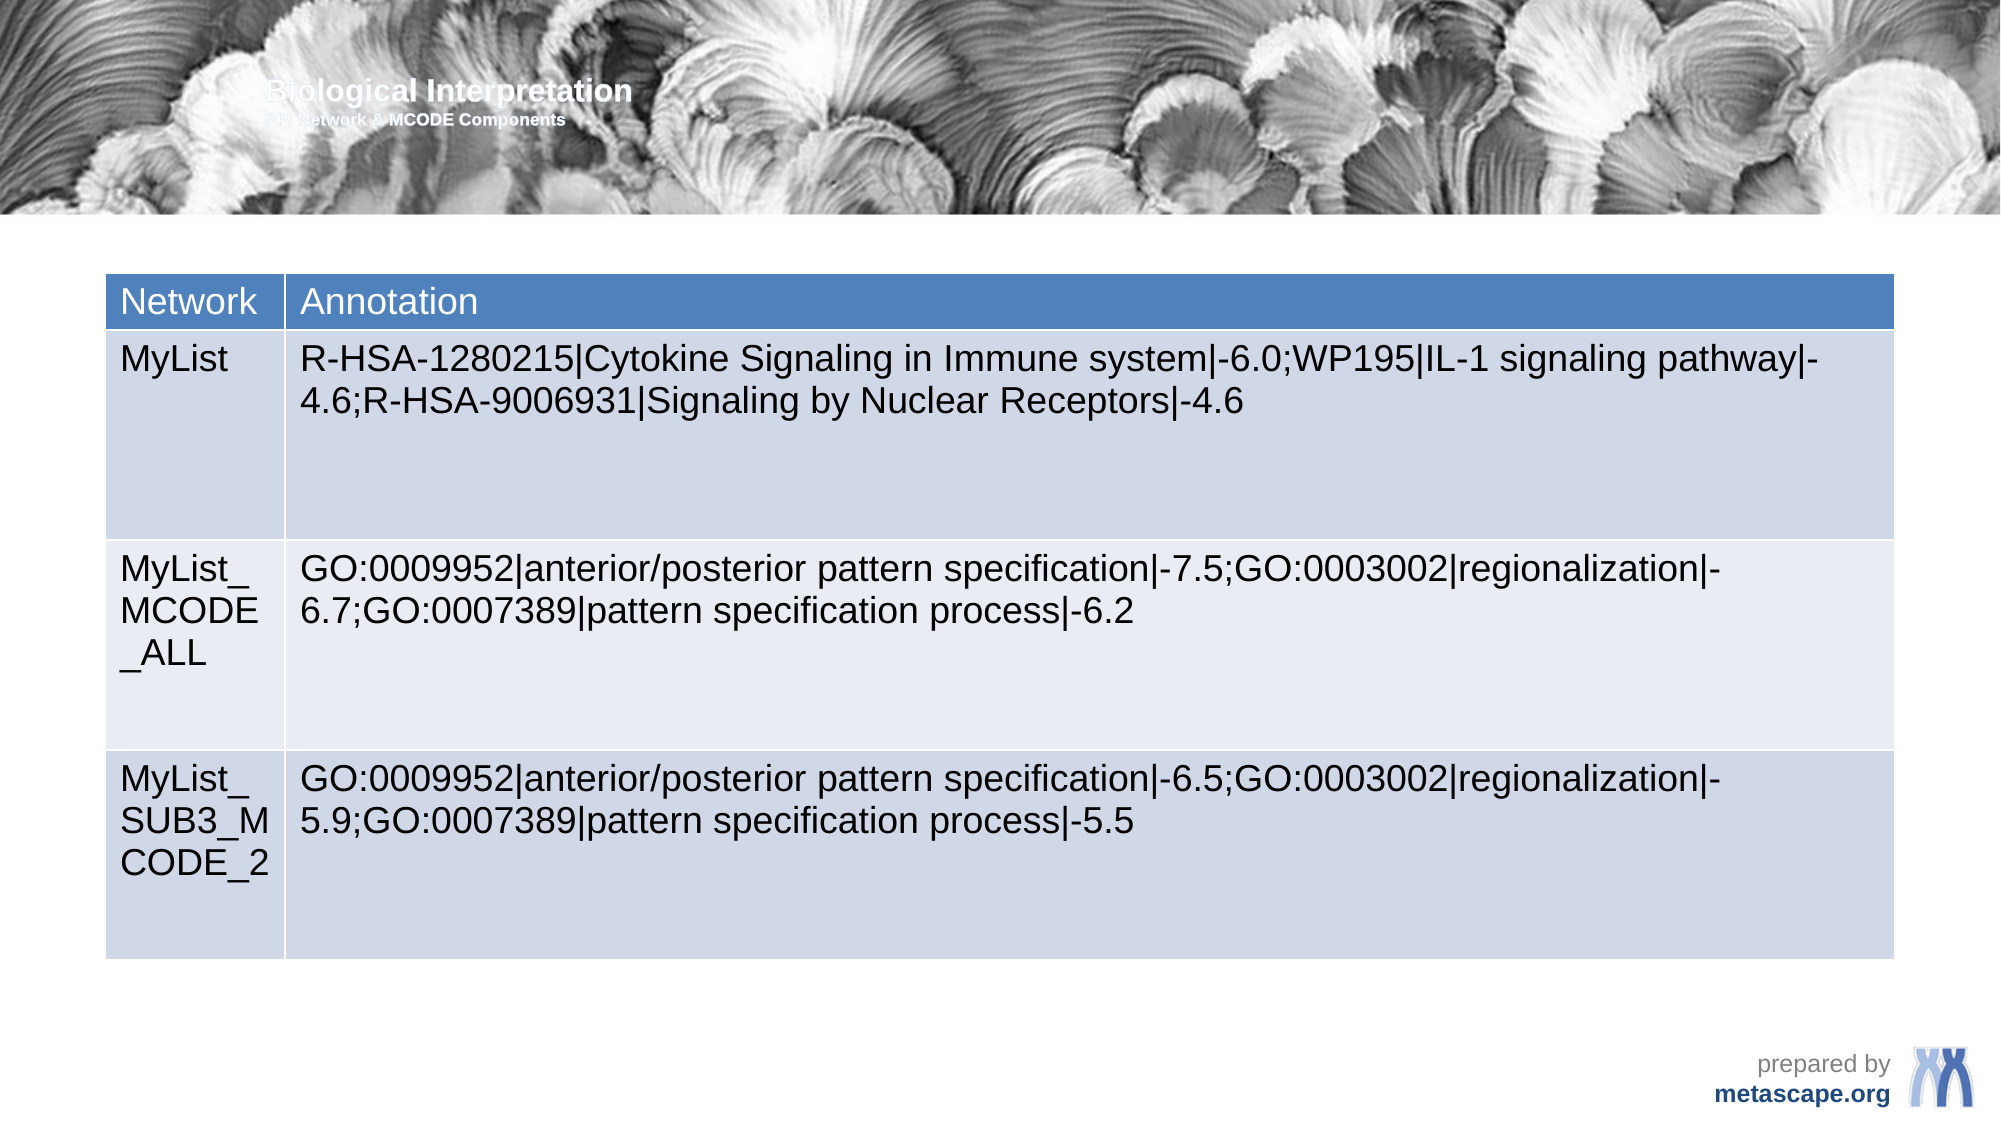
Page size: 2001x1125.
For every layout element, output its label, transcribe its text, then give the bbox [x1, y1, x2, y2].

table_cell GO:0009952|anterior/posterior pattern specification|-7.5;GO:0003002|regionalization|-6.7;GO:0007389|pattern specification process|-6.2 [286, 541, 1894, 749]
table_cell R-HSA-1280215|Cytokine Signaling in Immune system|-6.0;WP195|IL-1 signaling pathway|-4.6;R-HSA-9006931|Signaling by Nuclear Receptors|-4.6 [286, 331, 1894, 539]
table_cell GO:0009952|anterior/posterior pattern specification|-6.5;GO:0003002|regionalization|-5.9;GO:0007389|pattern specification process|-5.5 [286, 751, 1894, 959]
table_header Network [106, 274, 284, 329]
picture [0, 0, 2001, 1125]
table_cell MyList_MCODE_ALL [106, 541, 284, 749]
table_cell MyList [106, 331, 284, 539]
table_cell MyList_SUB3_MCODE_2 [106, 751, 284, 959]
table_header Annotation [286, 274, 1894, 329]
title Biological Interpretation PPI Network & MCODE Components [249, 61, 1600, 137]
